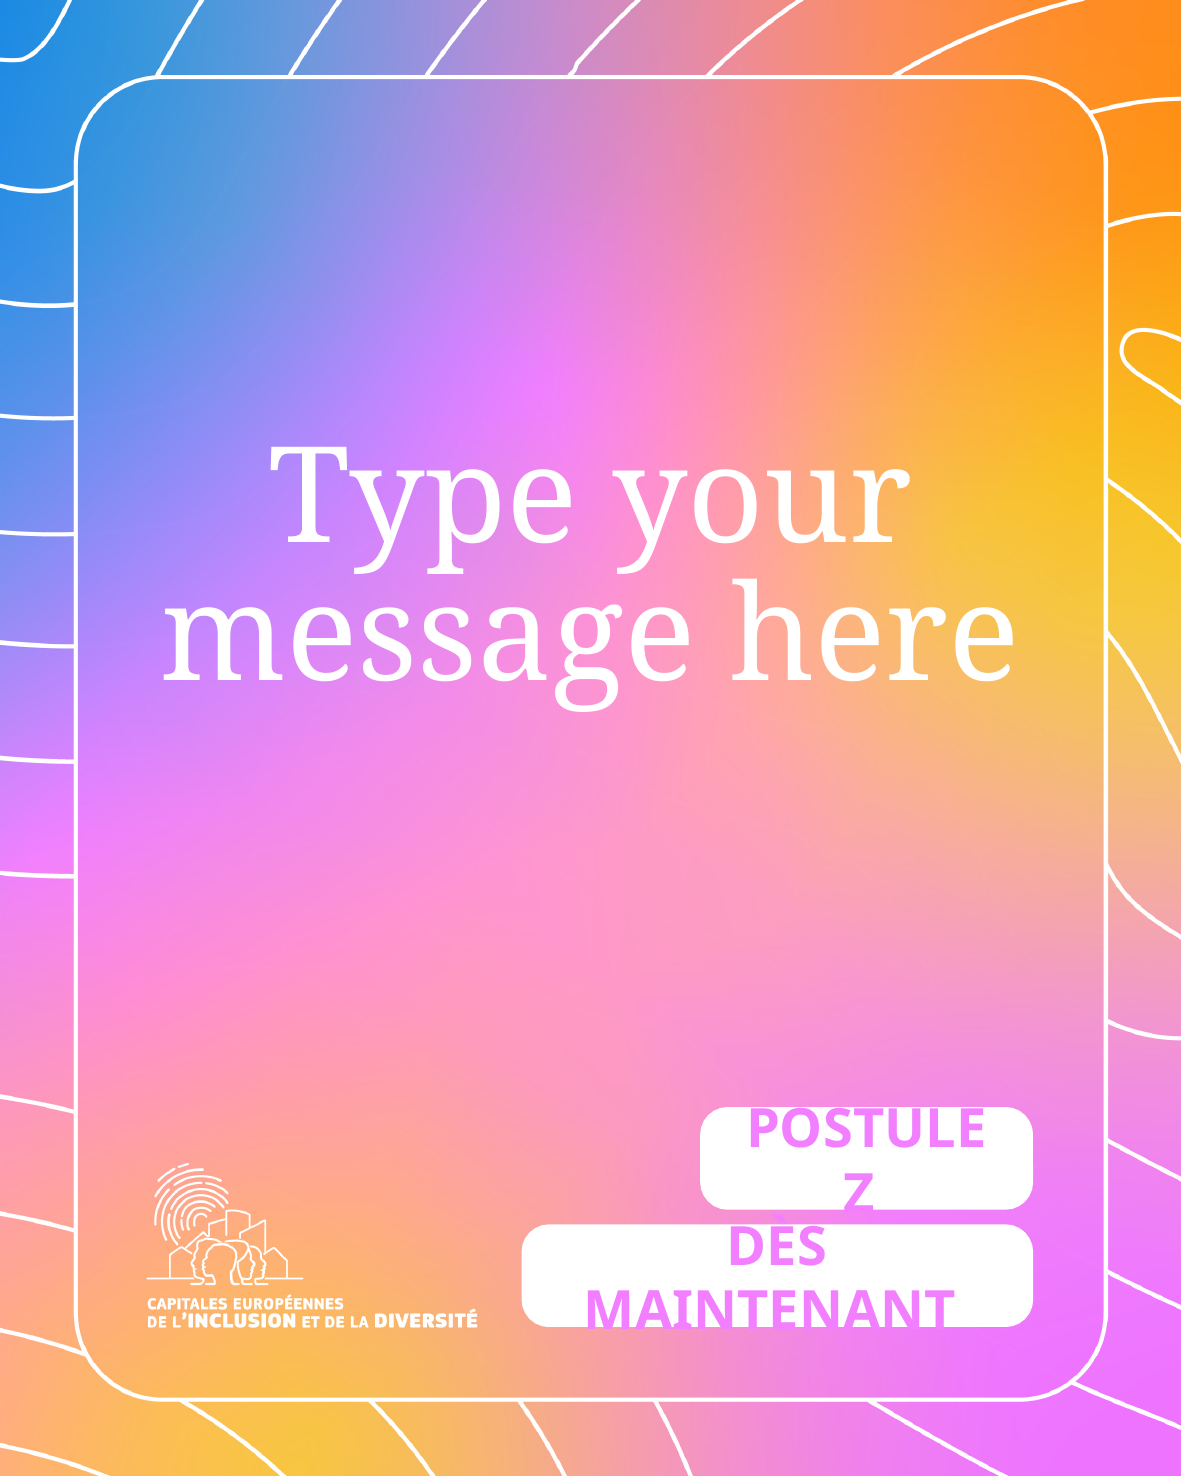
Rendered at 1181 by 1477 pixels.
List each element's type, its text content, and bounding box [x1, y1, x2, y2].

picture [0, 0, 1181, 1476]
text_box DÈS MAINTENANT [535, 1238, 1020, 1313]
title Type your message here [88, 161, 1093, 977]
text_box POSTULEZ [714, 1121, 1019, 1196]
